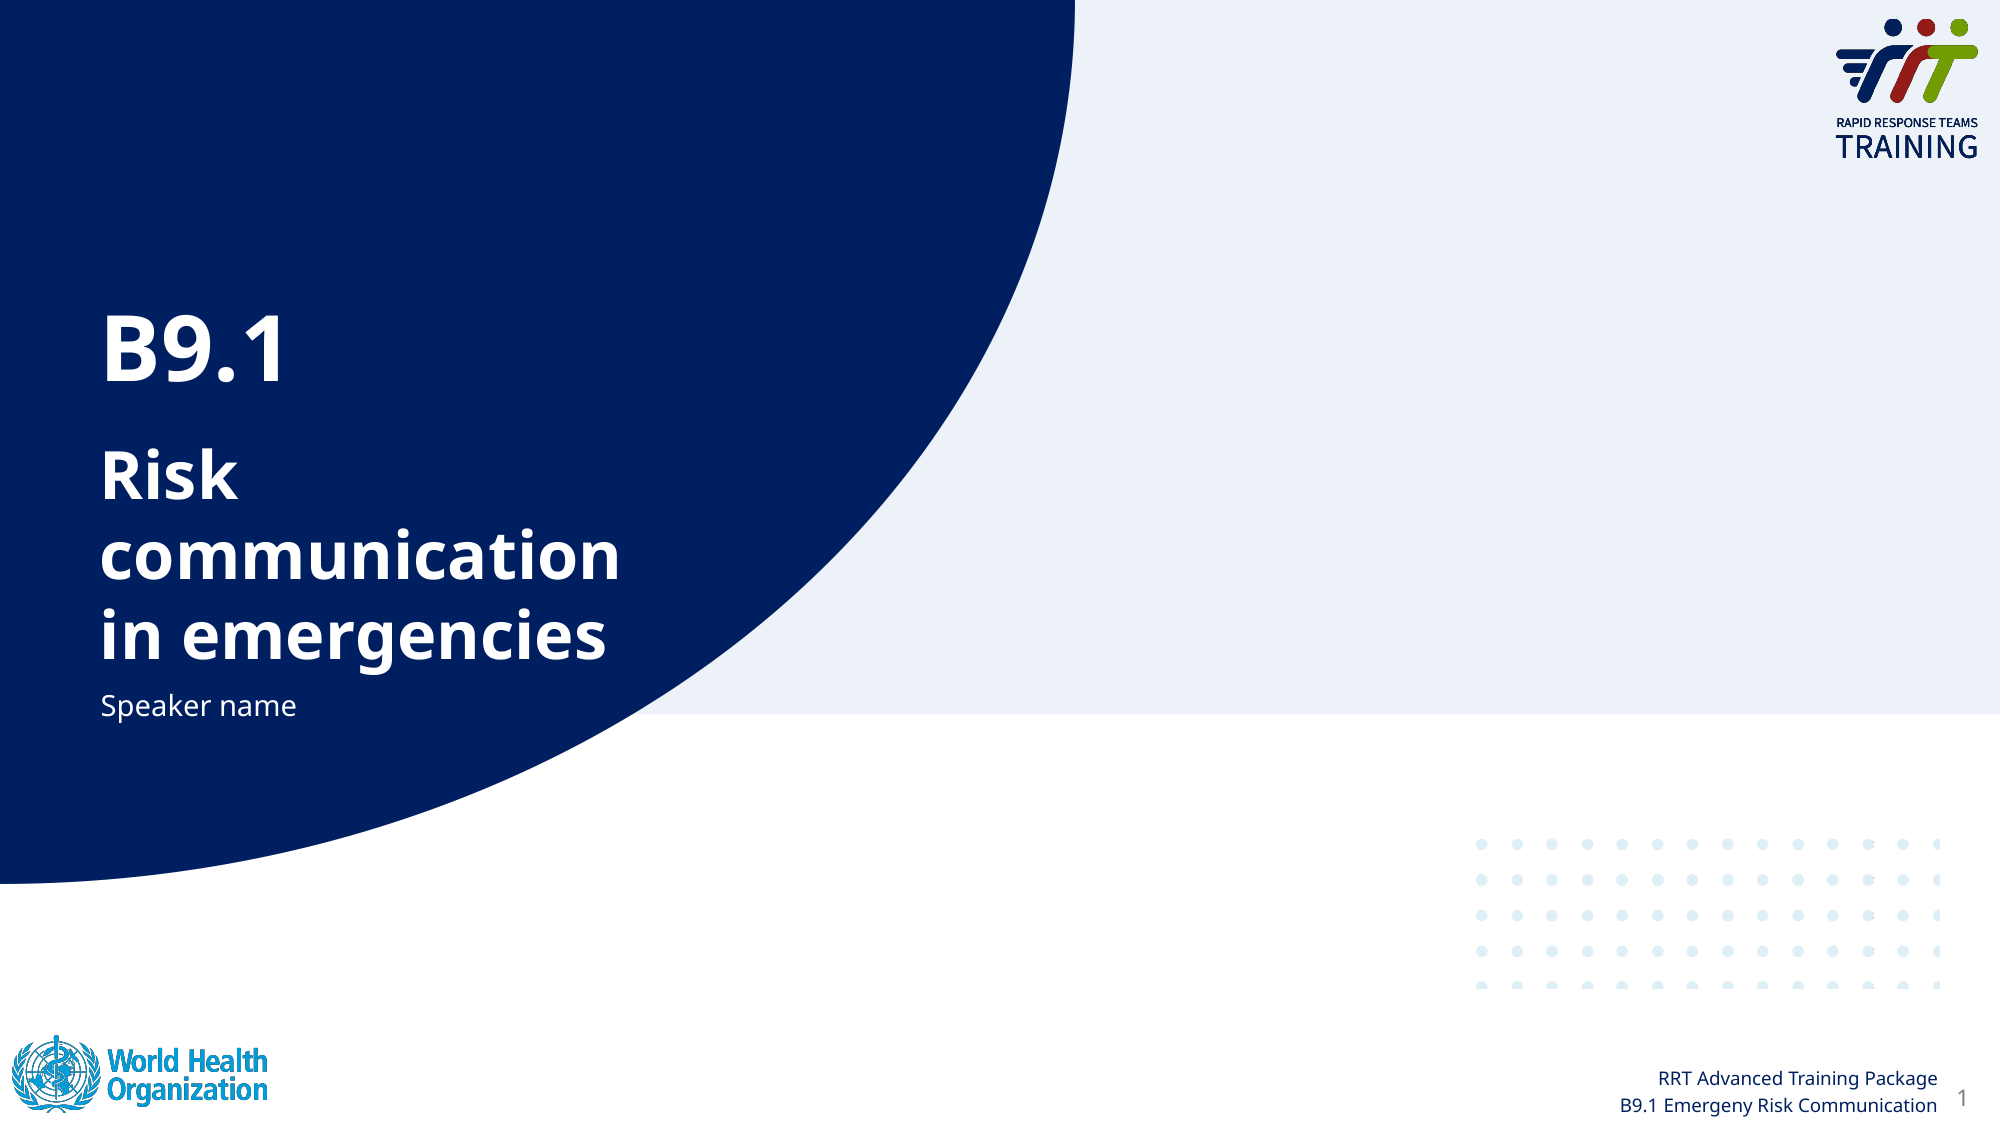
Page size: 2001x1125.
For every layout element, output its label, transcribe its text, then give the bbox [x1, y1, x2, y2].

picture [59, 1035, 267, 1113]
picture [46, 1056, 54, 1062]
picture [12, 1035, 54, 1068]
picture [30, 1083, 37, 1091]
picture [24, 1054, 36, 1087]
picture [1476, 839, 1940, 989]
picture [12, 1083, 48, 1113]
picture [36, 1088, 78, 1105]
text_box Risk communication in emergencies [92, 425, 736, 681]
picture [50, 1108, 62, 1113]
picture [1835, 19, 1978, 167]
picture [0, 0, 1075, 884]
picture [40, 1062, 47, 1070]
text_box Speaker name [93, 681, 476, 730]
text_box B9.1 [92, 282, 464, 407]
picture [22, 1062, 26, 1077]
picture [71, 1053, 90, 1091]
picture [34, 1054, 43, 1078]
